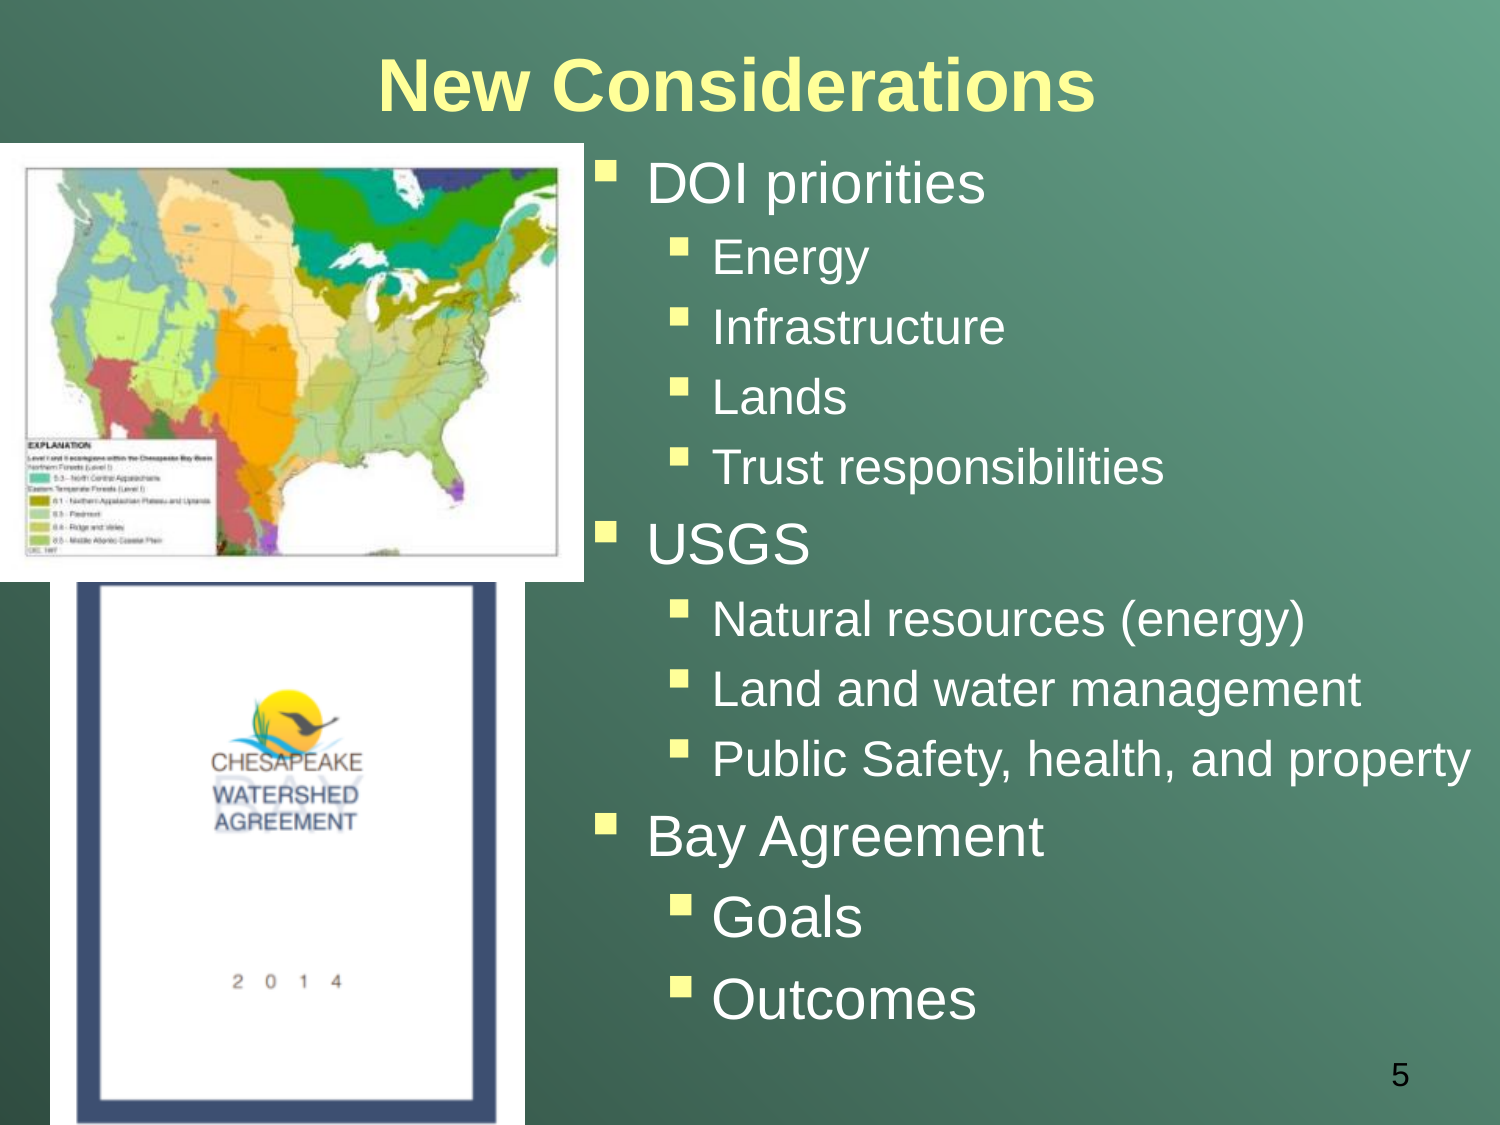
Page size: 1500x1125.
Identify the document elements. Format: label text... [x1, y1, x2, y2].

picture [0, 143, 584, 1125]
title New Considerations [0, 0, 1475, 142]
slide_number 5 [1074, 1042, 1425, 1103]
list DOI priorities Energy Infrastructure Lands Trust responsibilities USGS Natural resources (energy) Land and water management Public Safety, health, and property Bay Agreement Goals Outcomes [575, 137, 1500, 1000]
